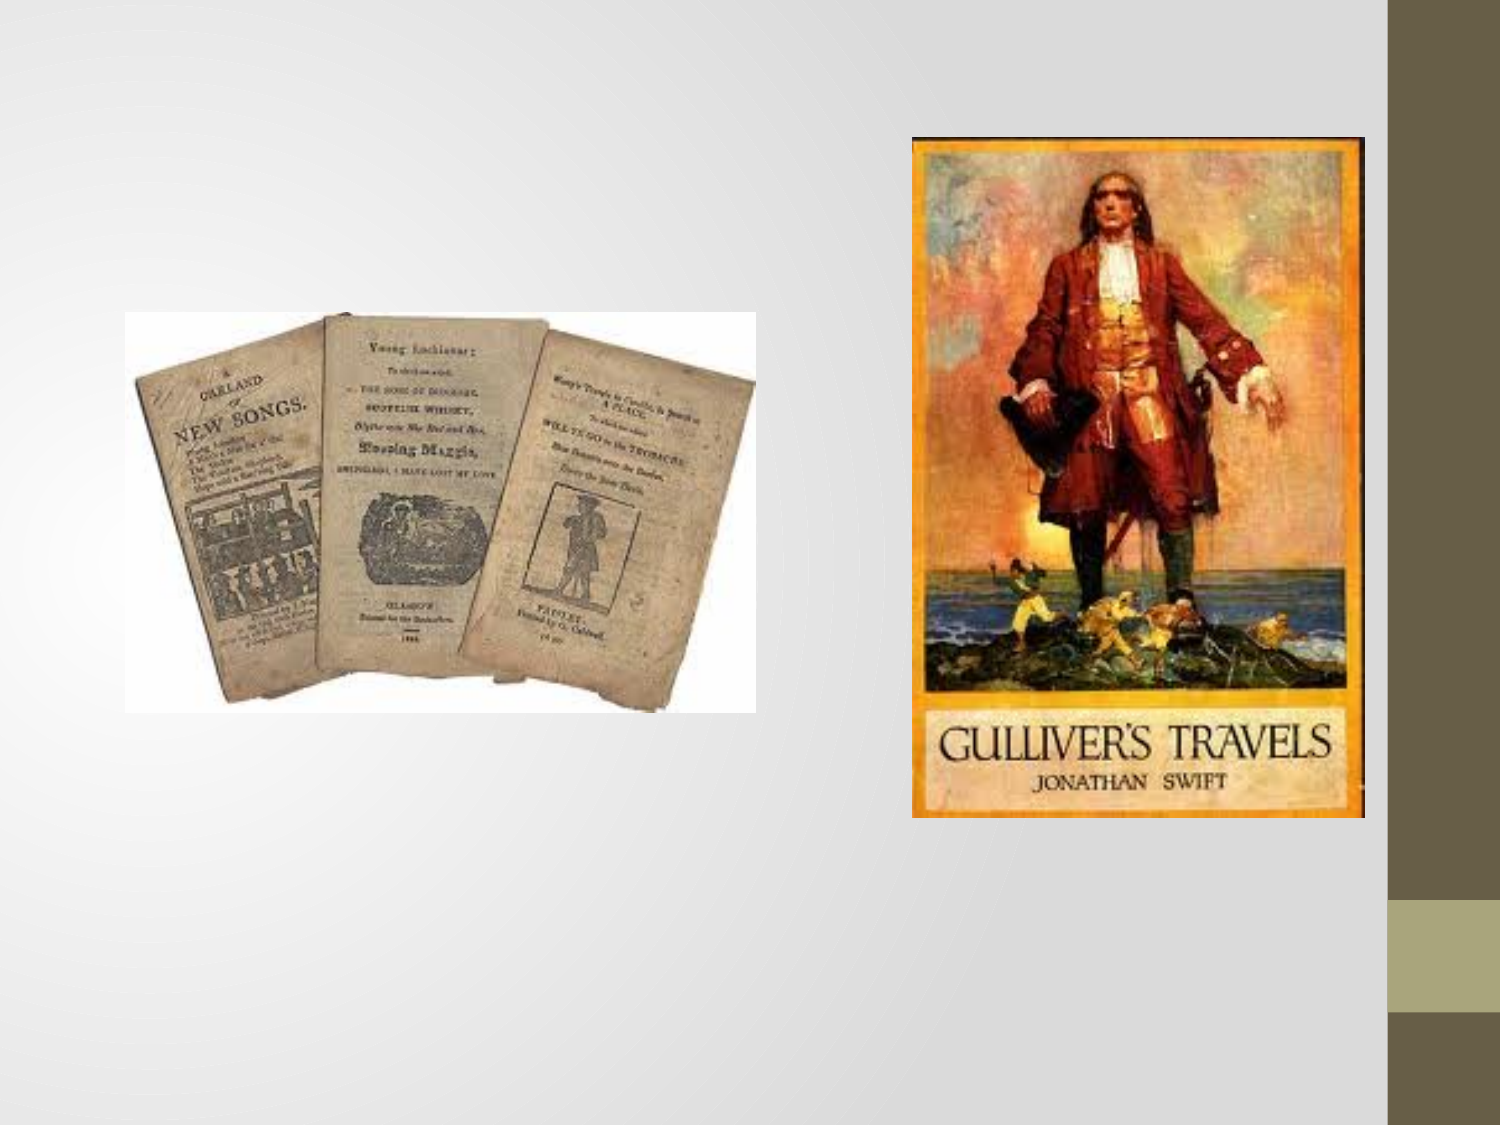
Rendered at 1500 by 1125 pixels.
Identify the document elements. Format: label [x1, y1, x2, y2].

picture [911, 136, 1366, 818]
picture [124, 311, 756, 713]
